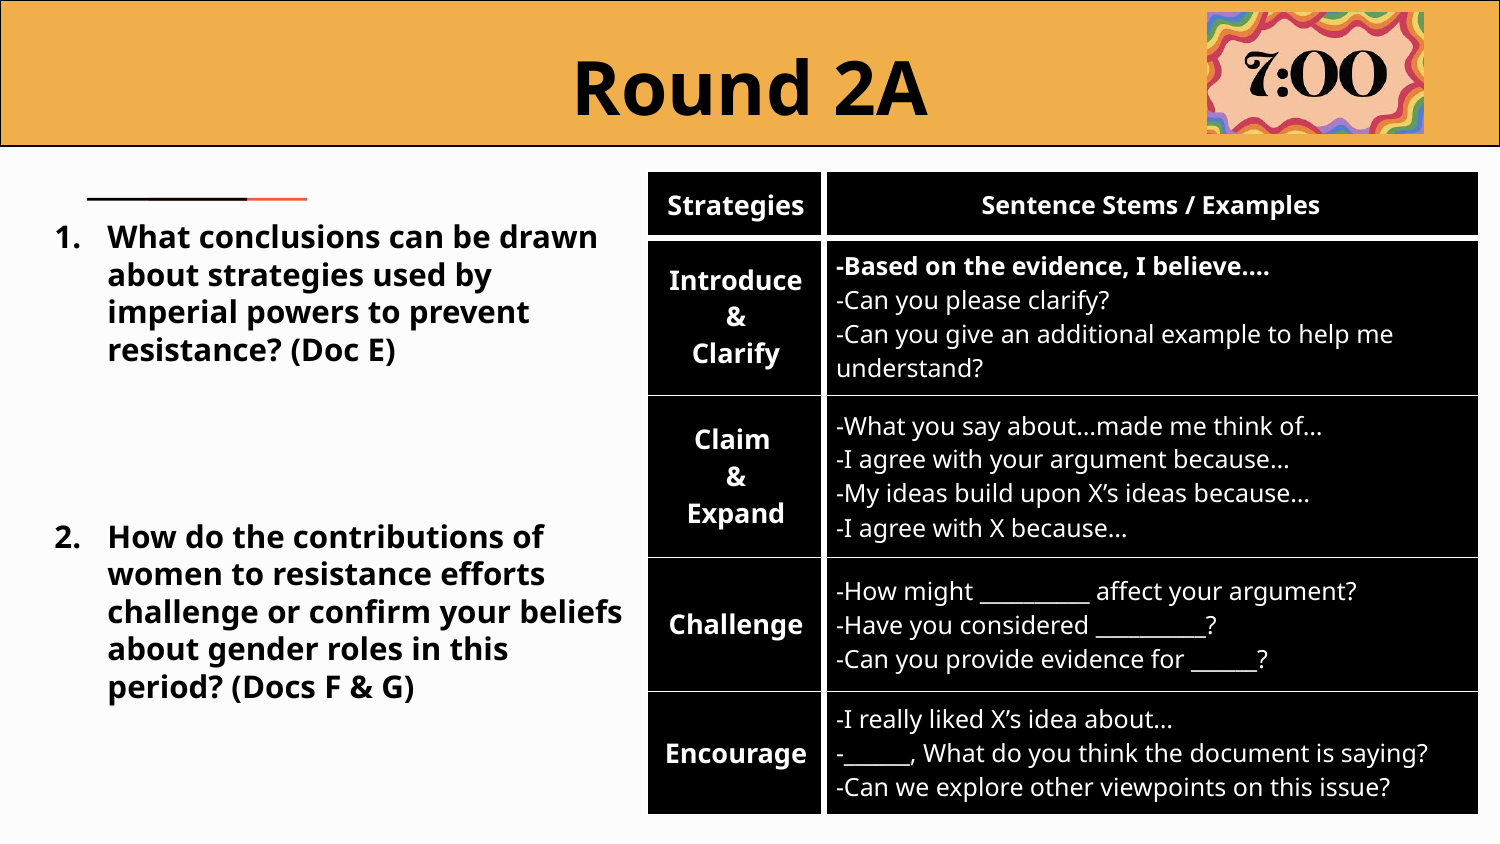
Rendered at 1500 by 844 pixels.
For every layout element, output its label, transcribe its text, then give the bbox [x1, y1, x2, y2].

table_cell -Based on the evidence, I believe…. -Can you please clarify? -Can you give an additional example to help me understand? [827, 241, 1478, 395]
slide_number ‹#› [1371, 815, 1462, 825]
table_cell Encourage [648, 692, 821, 814]
table_header Strategies [648, 172, 821, 235]
table_cell Challenge [648, 558, 821, 691]
table_cell -I really liked X’s idea about… -______, What do you think the document is saying? -Can we explore other viewpoints on this issue? [827, 692, 1478, 814]
table_header Sentence Stems / Examples [827, 172, 1478, 235]
text_box Round 2A [45, 24, 1455, 147]
table_cell Claim & Expand [648, 396, 821, 557]
picture [1206, 11, 1424, 135]
table_cell -What you say about…made me think of… -I agree with your argument because… -My ideas build upon X’s ideas because… -I agree with X because… [827, 396, 1478, 557]
table_cell Introduce & Clarify [648, 241, 821, 395]
text_box What conclusions can be drawn about strategies used by imperial powers to prevent resistance? (Doc E) How do the contributions of women to resistance efforts challenge or confirm your beliefs about gender roles in this period? (Docs F & G) [17, 202, 639, 753]
text_box [0, 0, 1500, 146]
table_cell -How might __________ affect your argument? -Have you considered __________? -Can you provide evidence for ______? [827, 558, 1478, 691]
